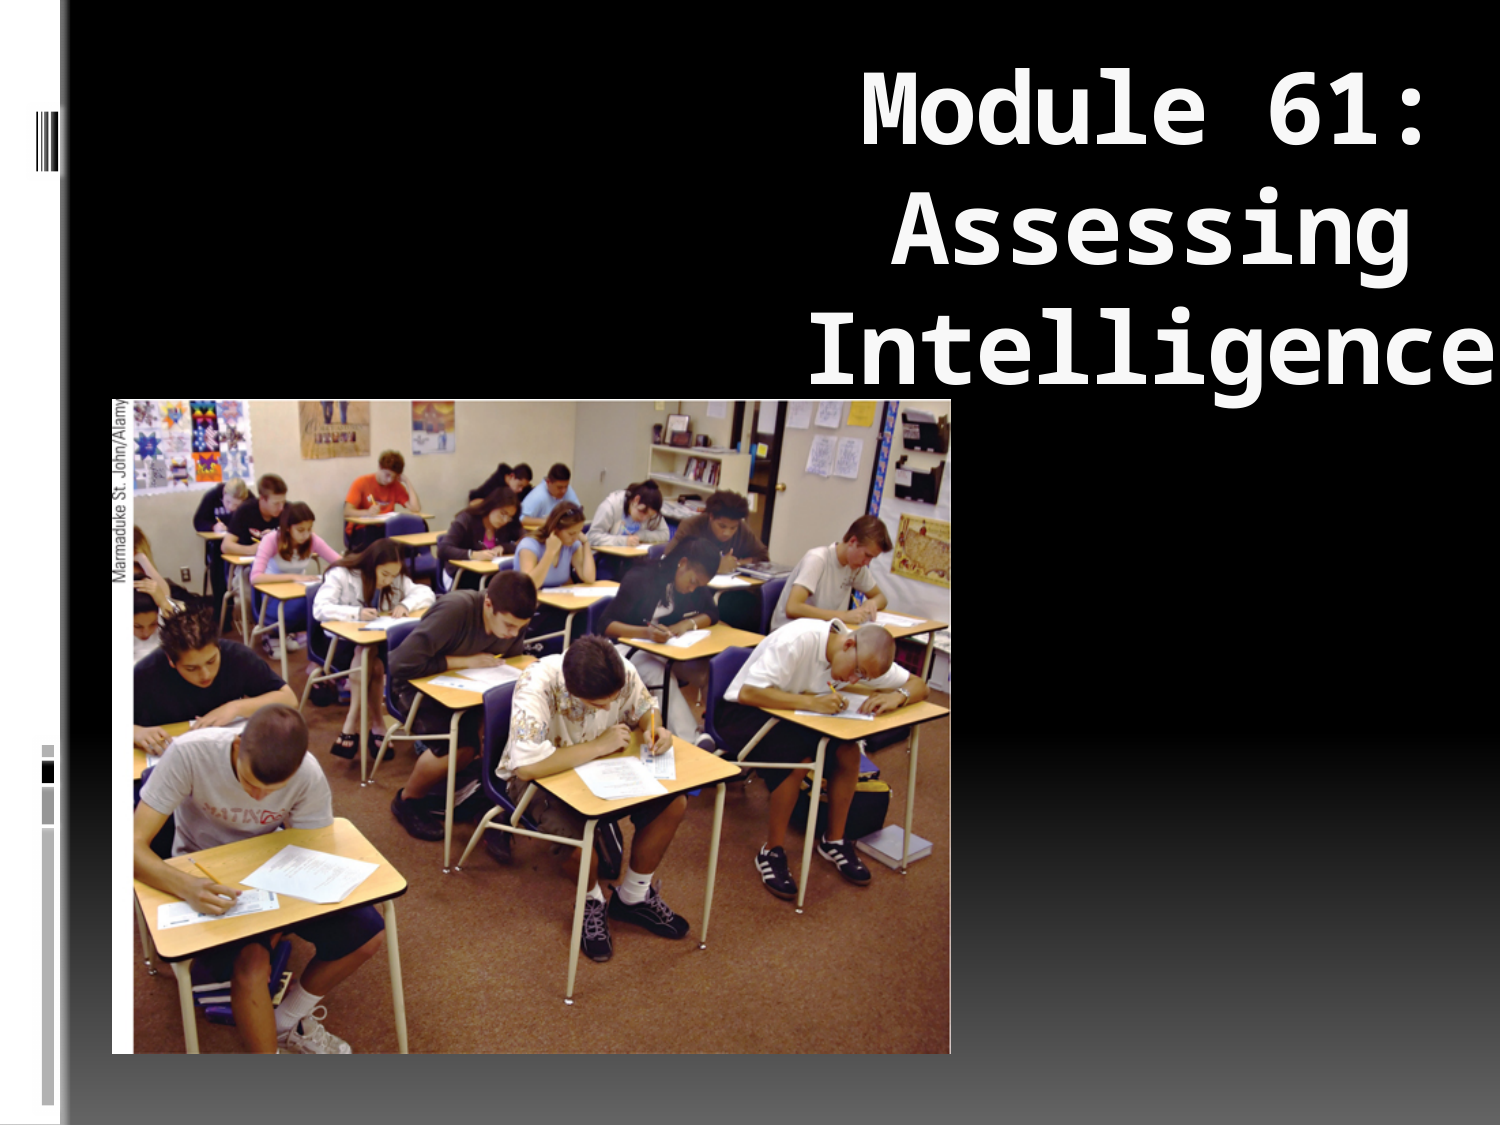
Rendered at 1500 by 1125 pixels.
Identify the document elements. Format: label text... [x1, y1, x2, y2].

picture [111, 399, 951, 1054]
title Module 61: Assessing Intelligence [762, 37, 1500, 505]
